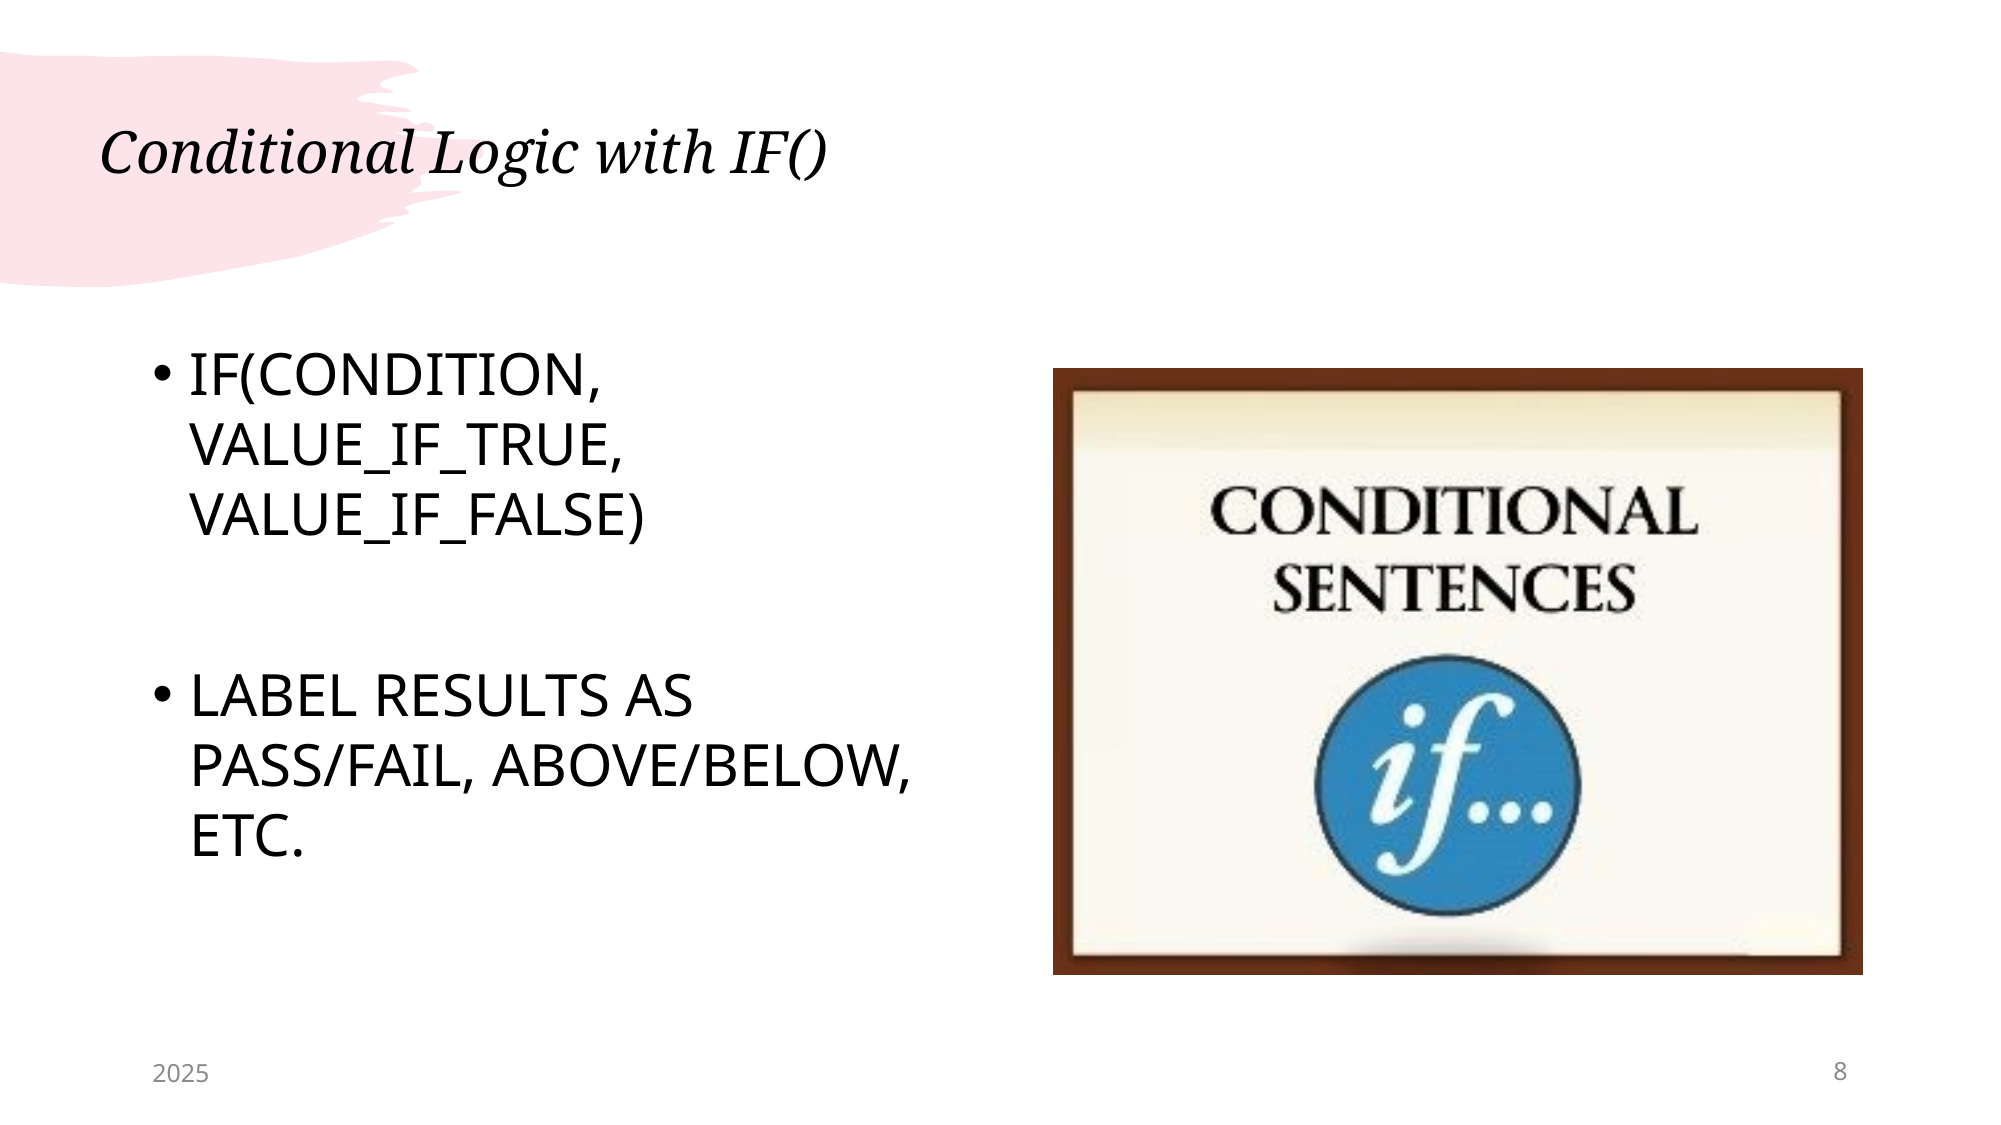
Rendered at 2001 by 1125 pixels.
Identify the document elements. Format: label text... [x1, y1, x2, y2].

slide_number 8 [1412, 1042, 1863, 1103]
picture [1052, 368, 1863, 975]
slide_number 2025 [137, 1042, 588, 1103]
title Conditional Logic with IF() [84, 112, 1810, 330]
text_box IF(condition, value_if_true, value_if_false) Label results as Pass/Fail, Above/Below, etc. [137, 329, 948, 1013]
